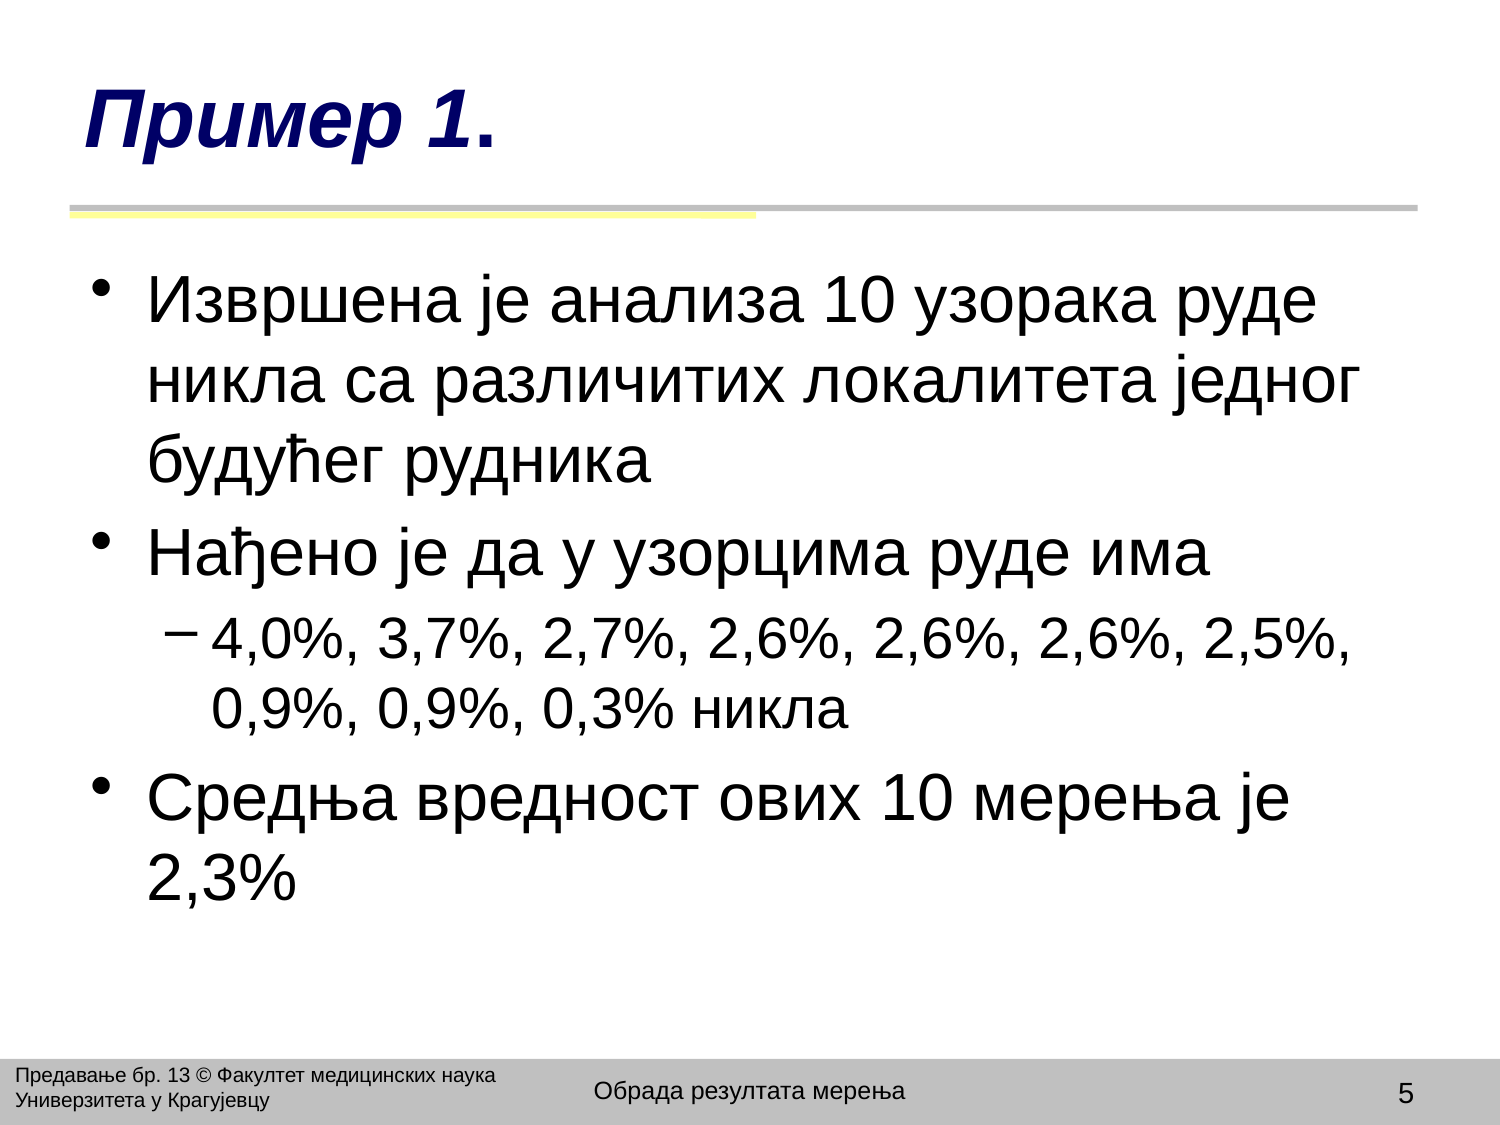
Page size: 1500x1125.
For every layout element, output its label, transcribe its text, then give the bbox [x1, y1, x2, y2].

list Извршена је анализа 10 узорака руде никла са различитих локалитета једног будућег рудника Нађено је да у узорцима руде има 4,0%, 3,7%, 2,7%, 2,6%, 2,6%, 2,6%, 2,5%, 0,9%, 0,9%, 0,3% никла Средња вредност ових 10 мерења је 2,3% [74, 248, 1426, 1024]
slide_number 5 [1079, 1066, 1430, 1125]
footer Обрада резултата мерења [512, 1066, 988, 1125]
slide_number Предавање бр. 13 © Факултет медицинских наука Универзитета у Крагујевцу [0, 1053, 631, 1108]
title Пример 1. [69, 19, 1426, 208]
